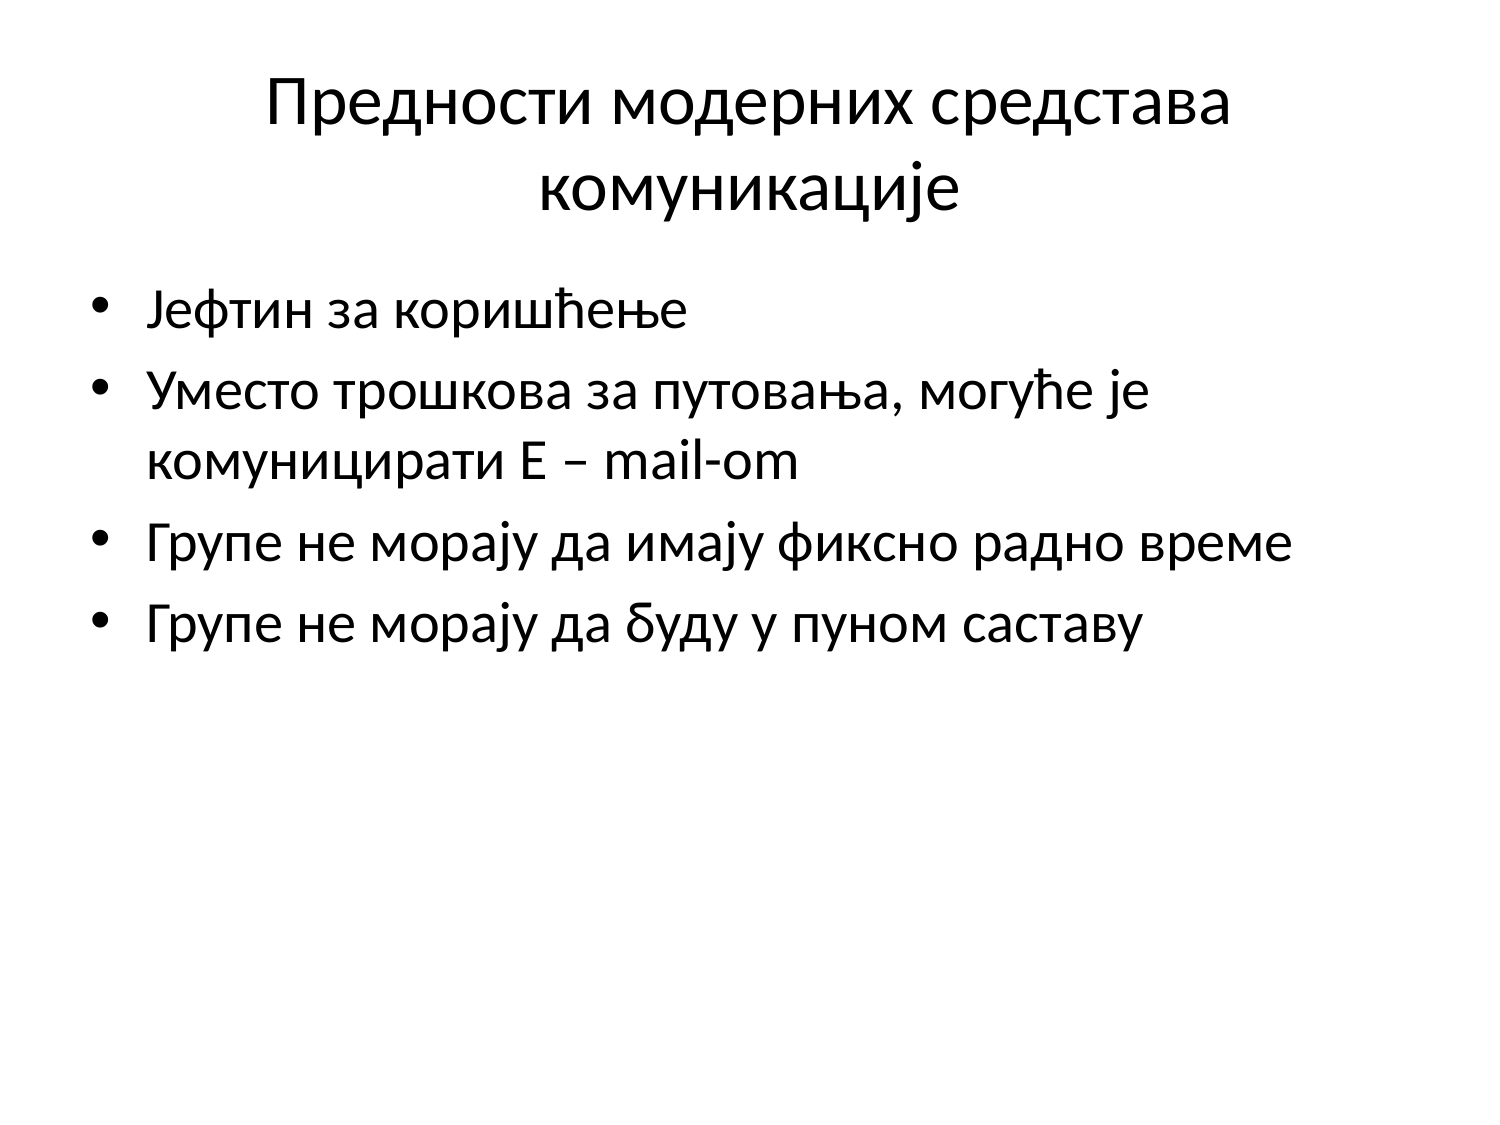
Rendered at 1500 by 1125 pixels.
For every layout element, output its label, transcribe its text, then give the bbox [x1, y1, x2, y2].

title Предности модерних средстава комуникације [75, 45, 1425, 233]
list Јефтин за коришћење Уместо трошкова за путовања, могуће је комуницирати Е – mail-om Групе не морају да имају фиксно радно време Групе не морају да буду у пуном саставу [75, 262, 1425, 1005]
